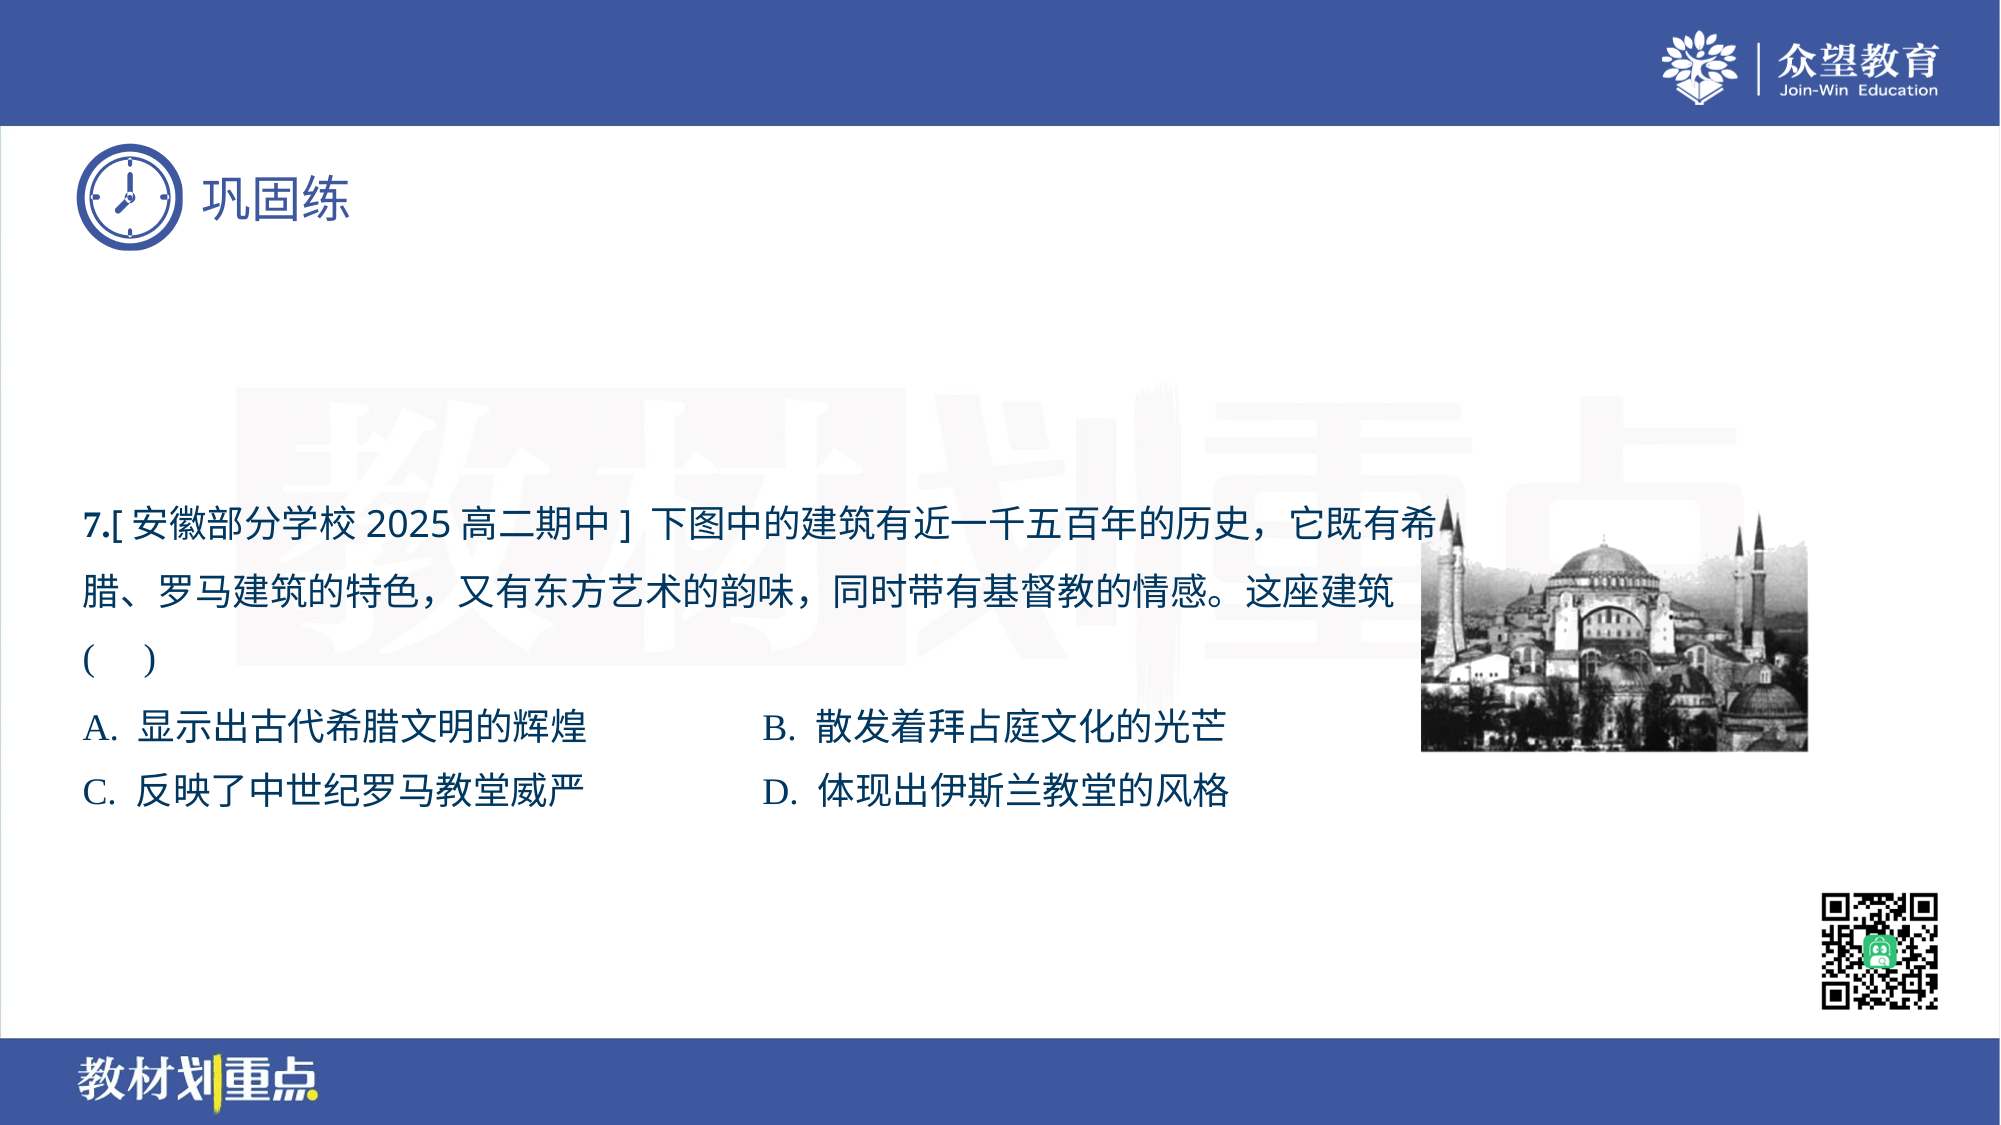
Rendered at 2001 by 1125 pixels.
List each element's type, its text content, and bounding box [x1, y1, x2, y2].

picture [0, 0, 2000, 1125]
text_box A. 显示出古代希腊文明的辉煌 B. 散发着拜占庭文化的光芒 C. 反映了中世纪罗马教堂威严 D. 体现出伊斯兰教堂的风格 [82, 678, 1407, 806]
text_box 7.[安徽部分学校2025高二期中] 下图中的建筑有近一千五百年的历史，它既有希 腊、罗马建筑的特色，又有东方艺术的韵味，同时带有基督教的情感。这座建筑 ( ) [82, 475, 1407, 671]
